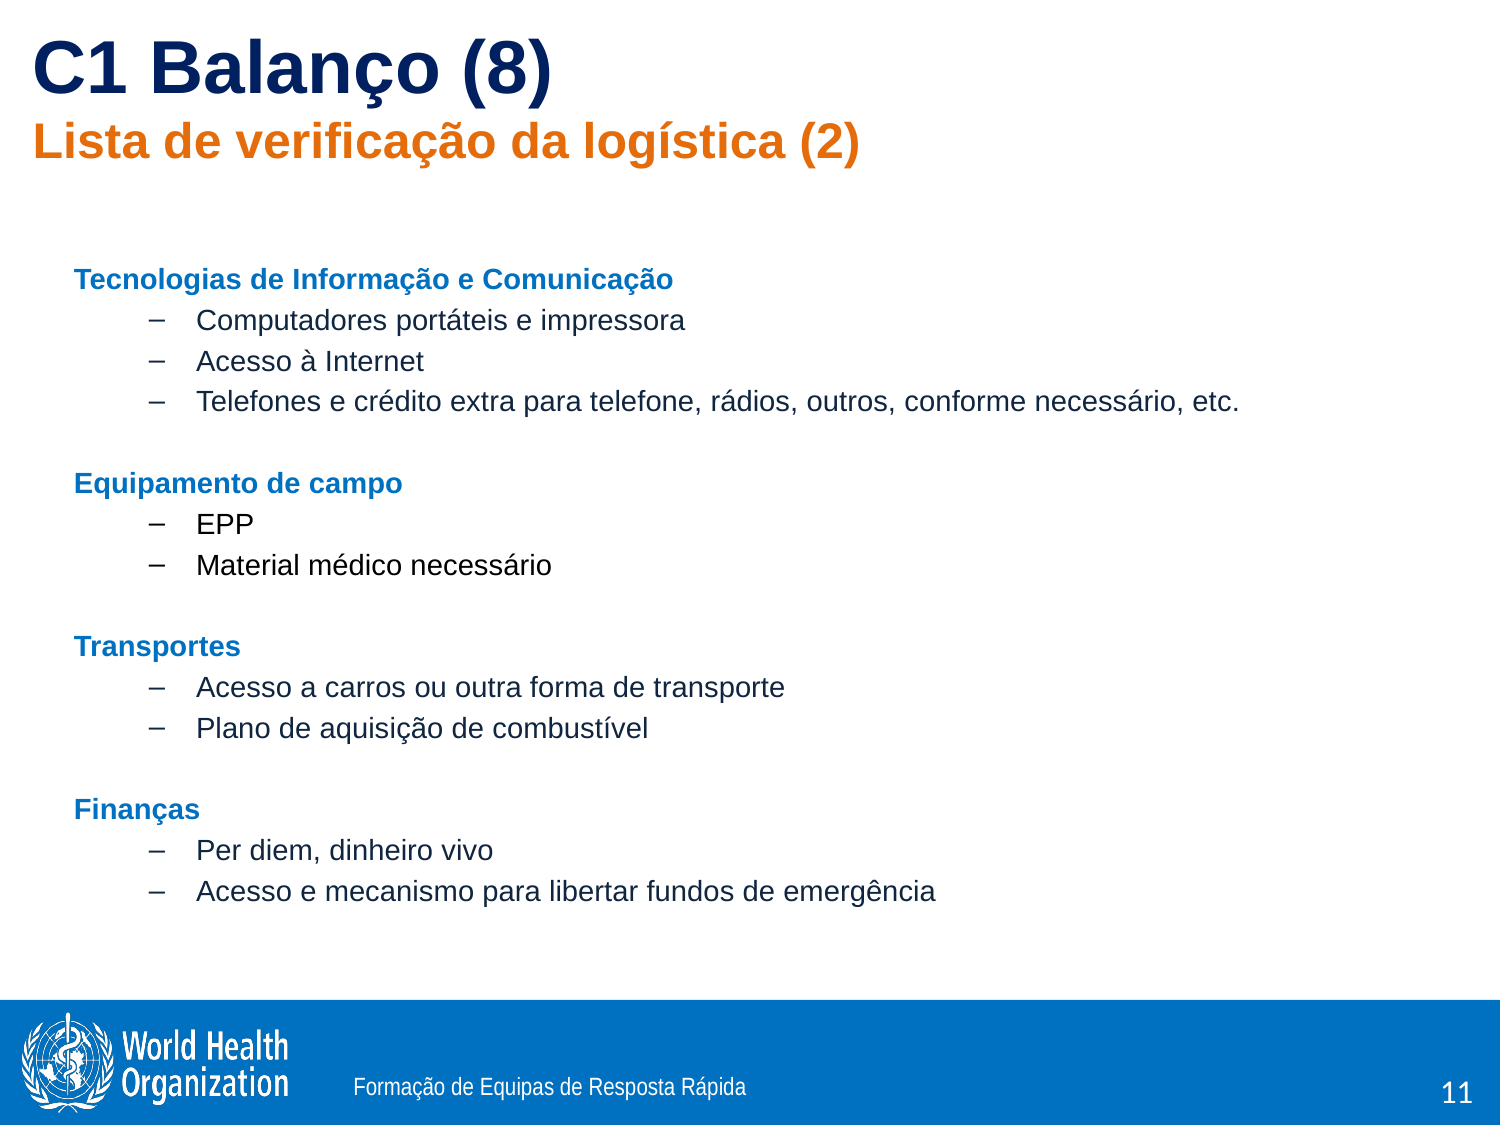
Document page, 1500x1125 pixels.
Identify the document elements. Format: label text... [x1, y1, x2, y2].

title C1 Balanço (8) Lista de verificação da logística (2) [17, 0, 1500, 188]
list Tecnologias de Informação e Comunicação Computadores portáteis e impressora Acesso à Internet Telefones e crédito extra para telefone, rádios, outros, conforme necessário, etc. Equipamento de campo EPP Material médico necessário Transportes Acesso a carros ou outra forma de transporte Plano de aquisição de combustível Finanças Per diem, dinheiro vivo Acesso e mecanismo para libertar fundos de emergência [59, 252, 1459, 941]
picture [21, 1012, 288, 1113]
